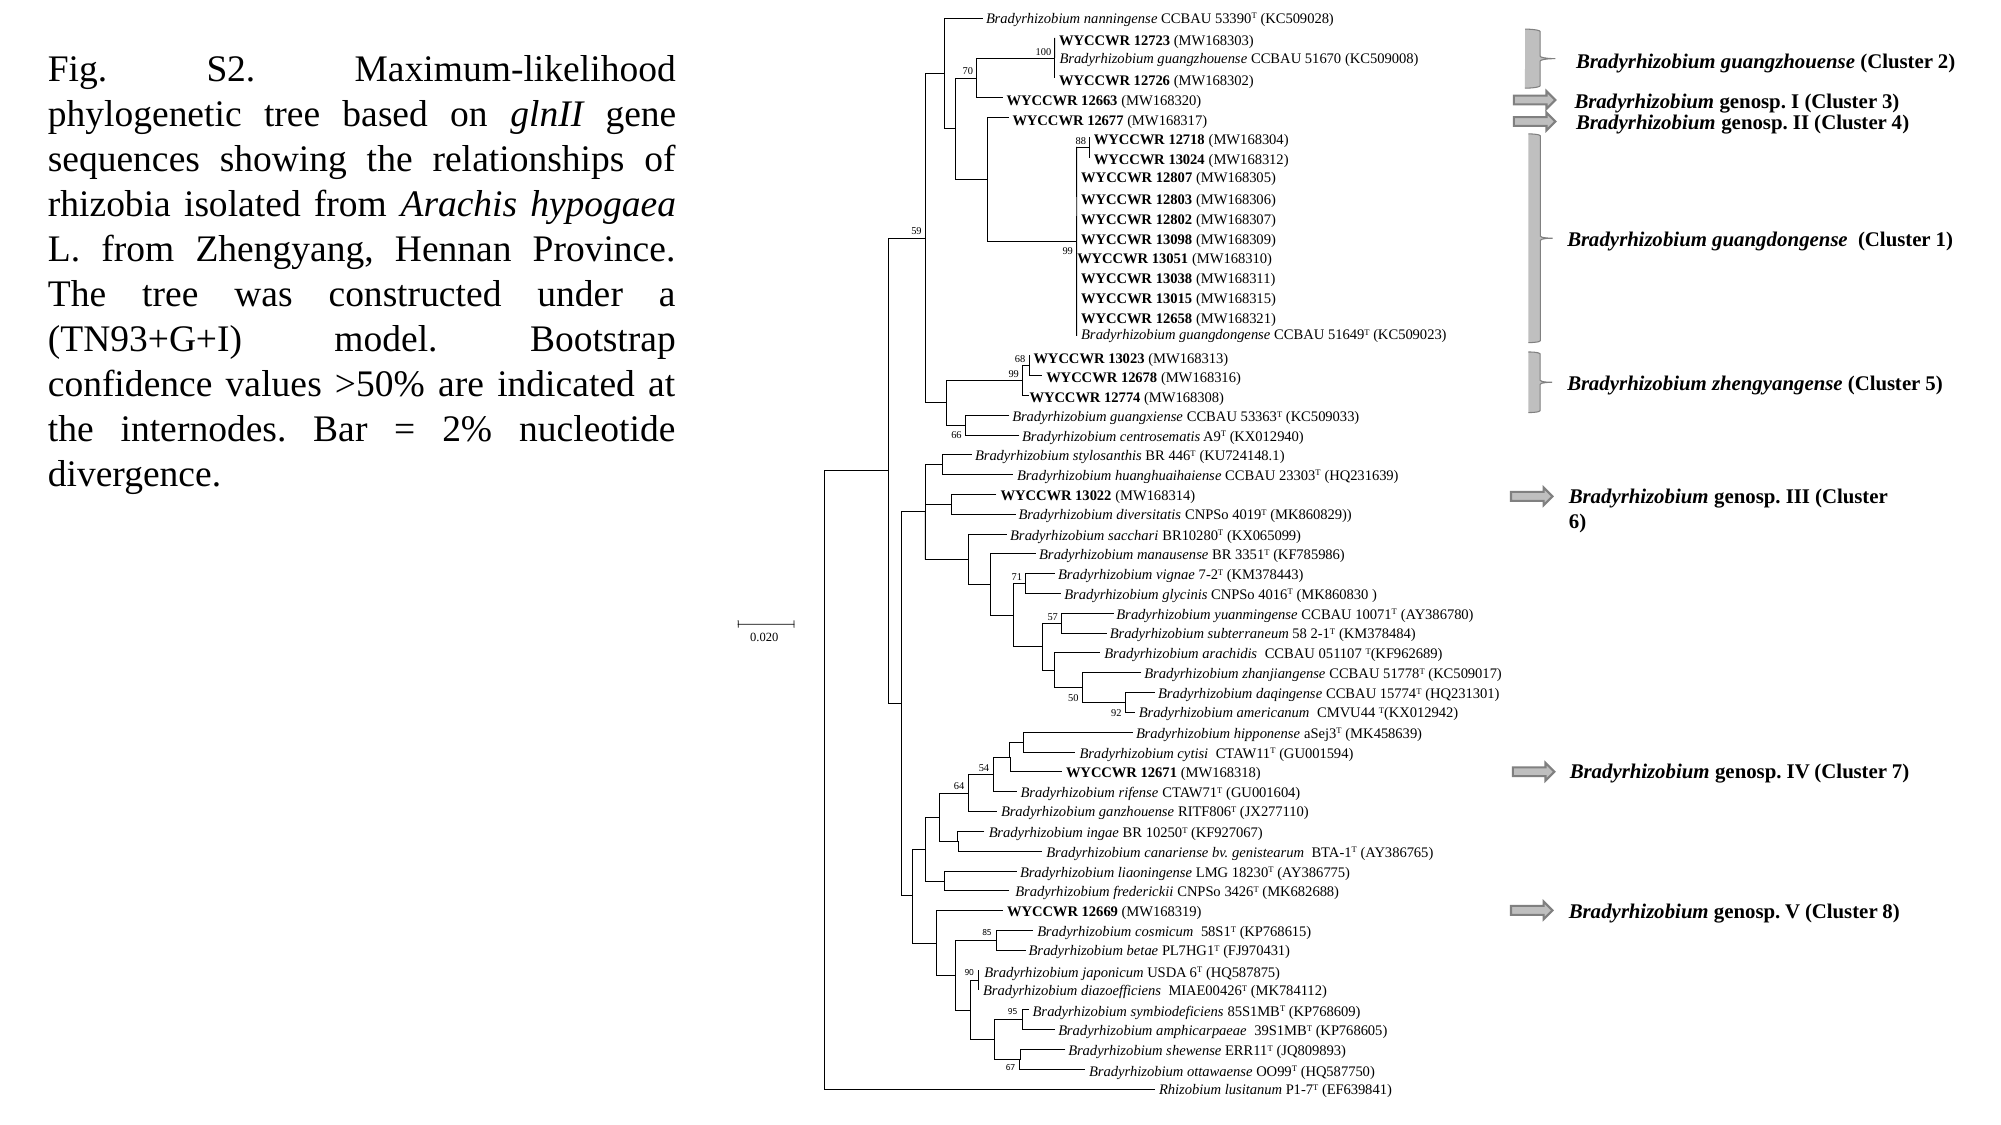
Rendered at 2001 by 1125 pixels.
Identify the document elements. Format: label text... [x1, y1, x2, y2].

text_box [738, 0, 1553, 1125]
text_box Bradyrhizobium guangdongense (Cluster 1) [1553, 218, 1970, 258]
text_box Bradyrhizobium genosp. IV (Cluster 7) [1555, 750, 1925, 790]
text_box Bradyrhizobium genosp. II (Cluster 4) [1561, 101, 1928, 142]
text_box Bradyrhizobium guangzhouense (Cluster 2) [1561, 39, 1978, 80]
text_box Bradyrhizobium zhengyangense (Cluster 5) [1553, 362, 1978, 402]
text_box Fig. S2. Maximum-likelihood phylogenetic tree based on glnII gene sequences showing the relationships of rhizobia isolated from Arachis hypogaea L. from Zhengyang, Hennan Province. The tree was constructed under a (TN93+G+I) model. Bootstrap confidence values >50% are indicated at the internodes. Bar = 2% nucleotide divergence. [33, 36, 692, 502]
text_box Bradyrhizobium genosp. III (Cluster 6) [1554, 474, 1923, 540]
text_box Bradyrhizobium genosp. I (Cluster 3) [1559, 80, 1923, 120]
text_box Bradyrhizobium genosp. V (Cluster 8) [1554, 890, 1915, 931]
